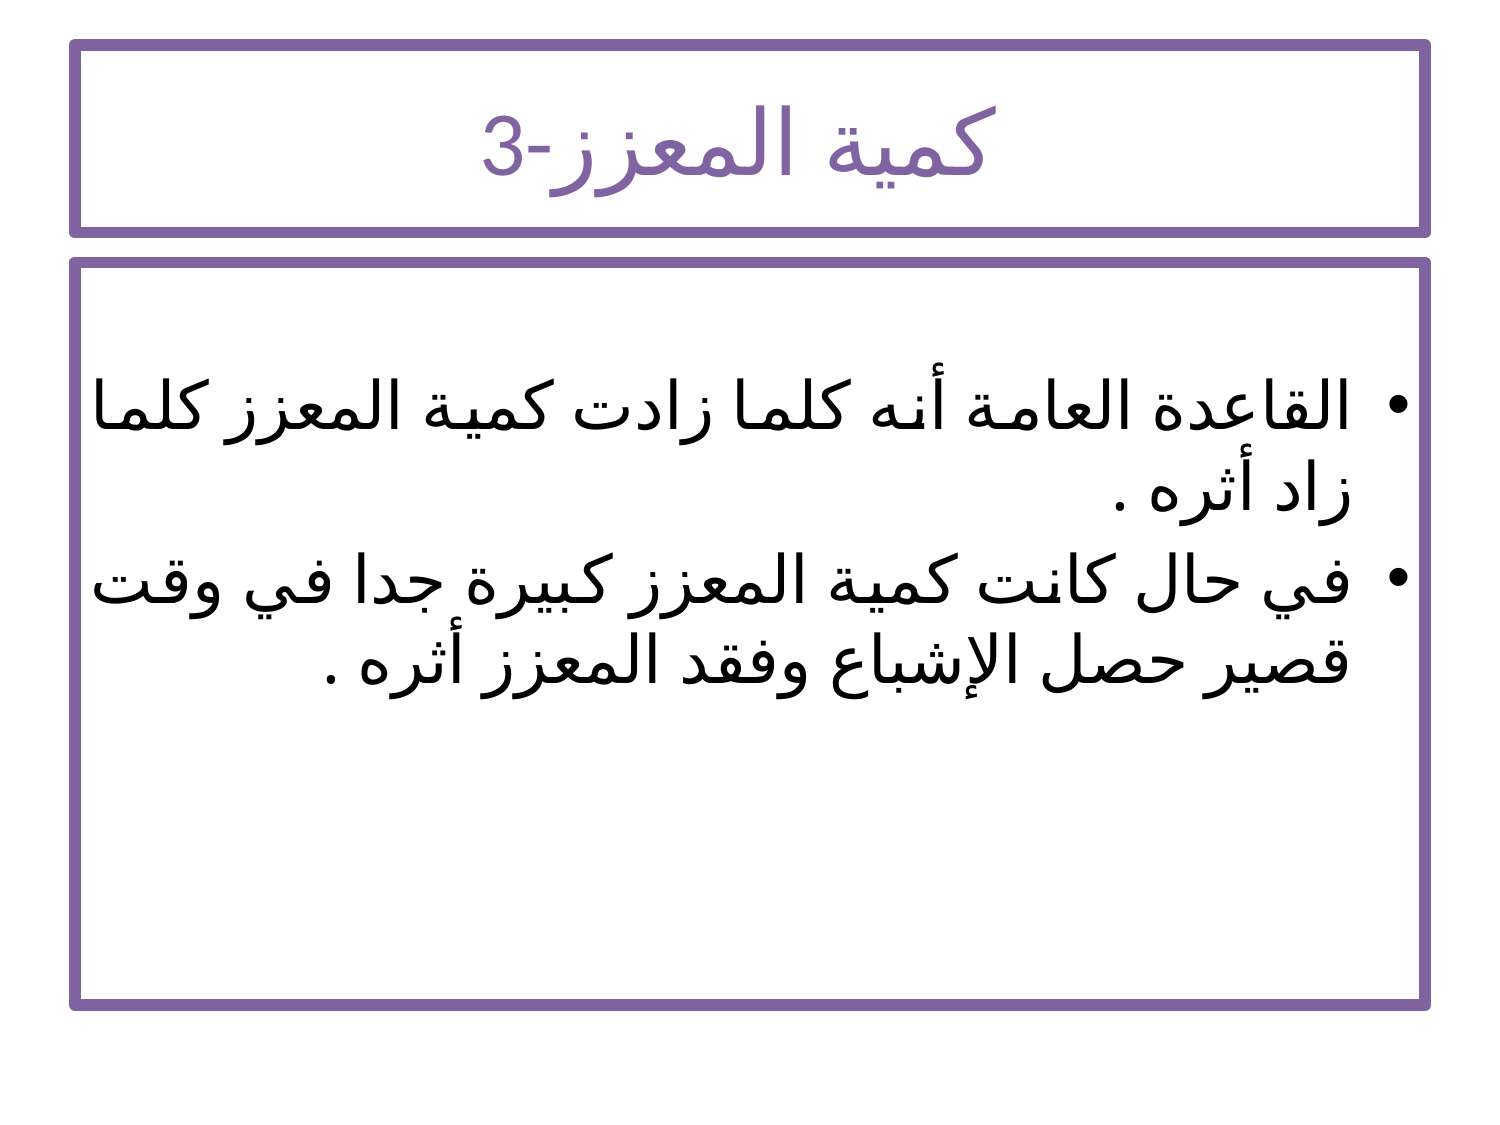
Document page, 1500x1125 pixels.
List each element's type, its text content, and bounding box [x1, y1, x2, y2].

list القاعدة العامة أنه كلما زادت كمية المعزز كلما زاد أثره . في حال كانت كمية المعزز كبيرة جدا في وقت قصير حصل الإشباع وفقد المعزز أثره . [75, 262, 1425, 1005]
title 3-كمية المعزز [75, 45, 1425, 233]
